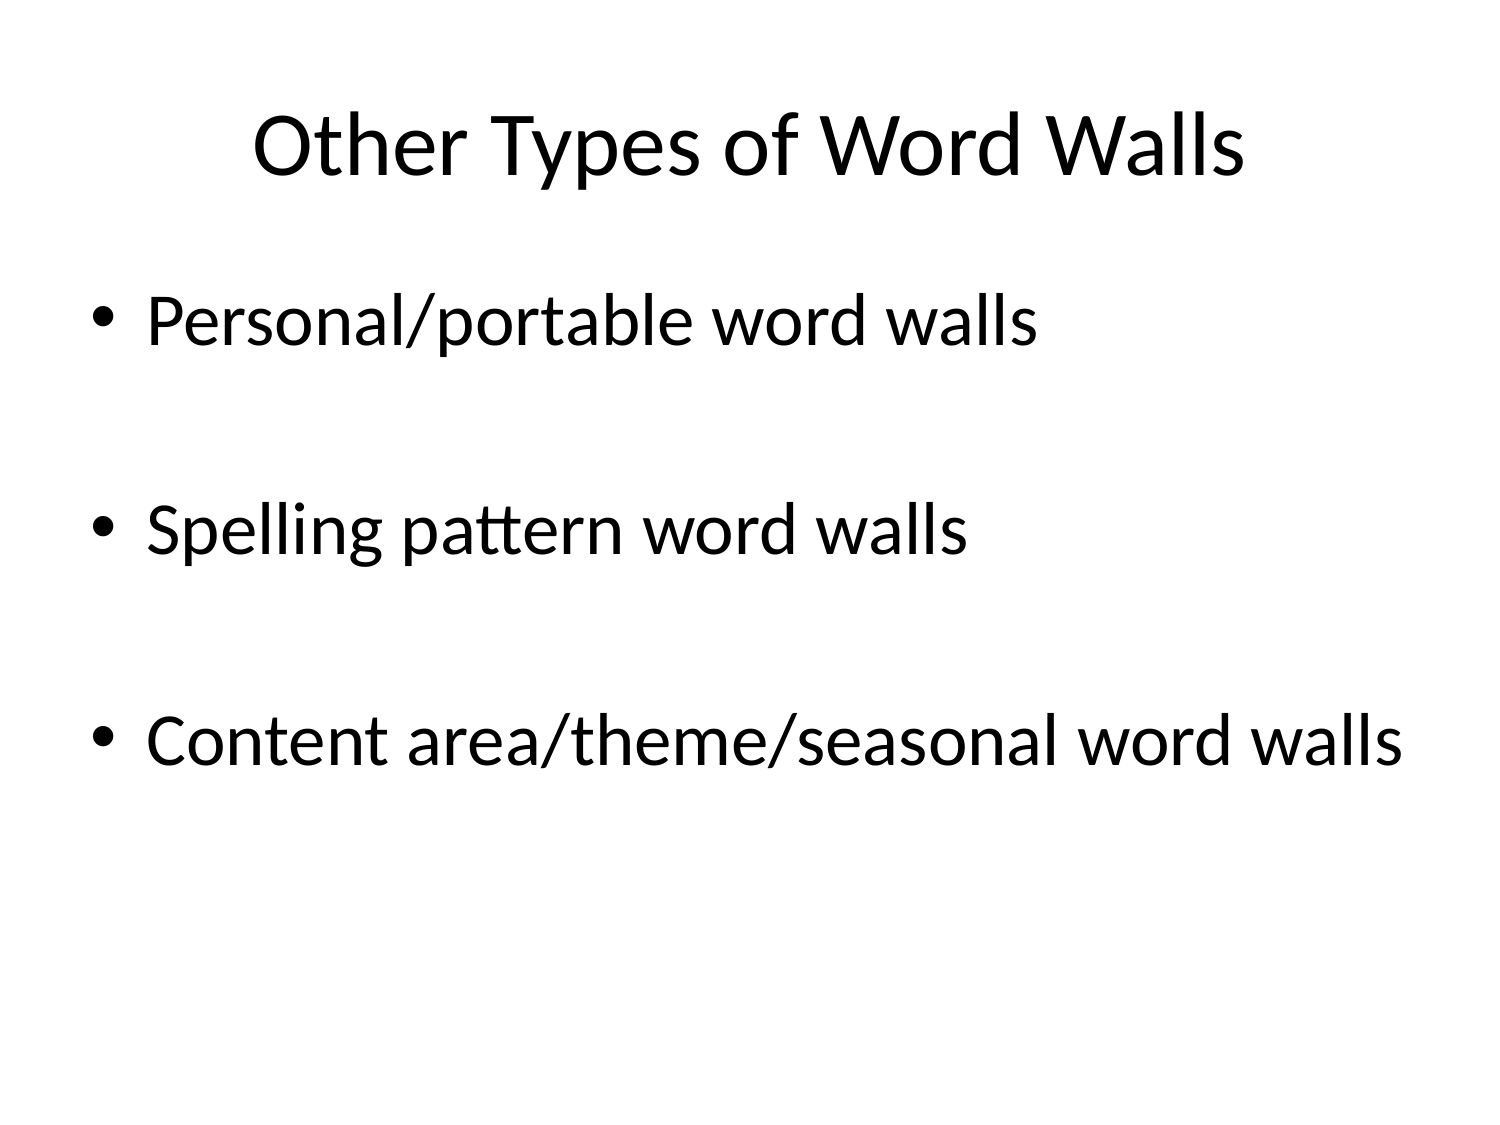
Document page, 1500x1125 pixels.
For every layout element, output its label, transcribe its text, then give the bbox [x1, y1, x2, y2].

title Other Types of Word Walls [74, 44, 1426, 233]
list Personal/portable word walls Spelling pattern word walls Content area/theme/seasonal word walls [74, 262, 1426, 1006]
